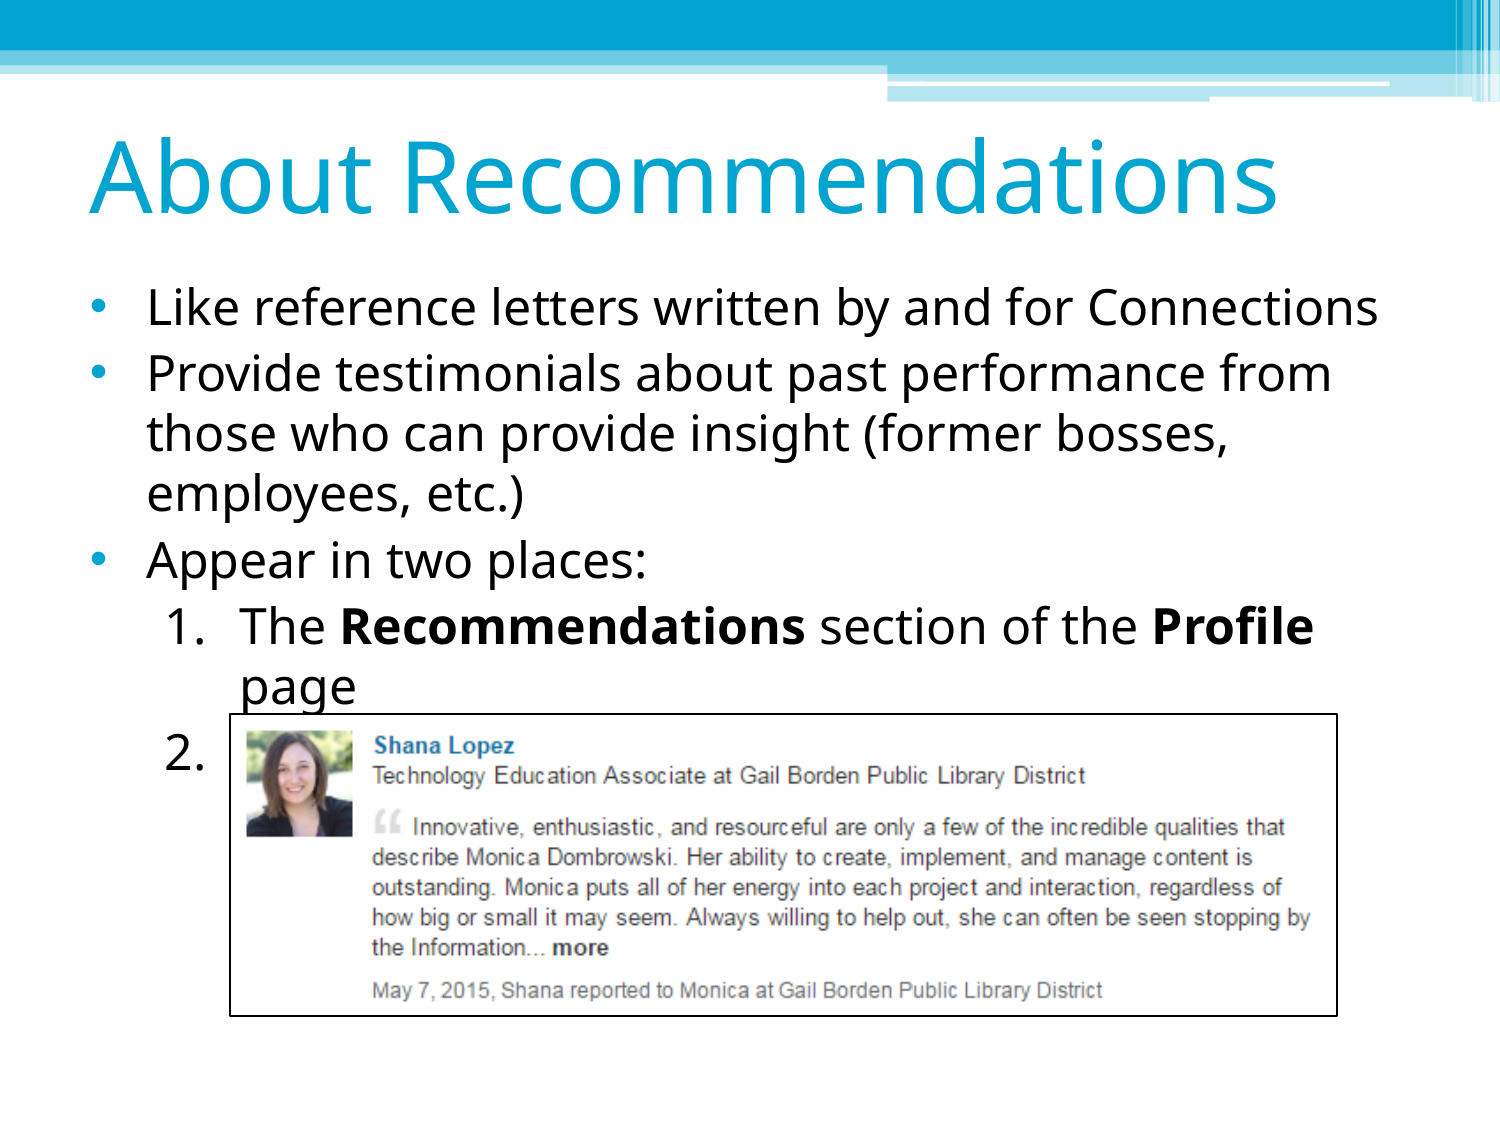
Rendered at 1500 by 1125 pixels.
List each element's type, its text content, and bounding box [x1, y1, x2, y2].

title About Recommendations [75, 85, 1425, 261]
picture [231, 715, 1336, 1016]
text_box Like reference letters written by and for Connections Provide testimonials about past performance from those who can provide insight (former bosses, employees, etc.) Appear in two places: The Recommendations section of the Profile page Under the position for which they were written [74, 268, 1431, 788]
